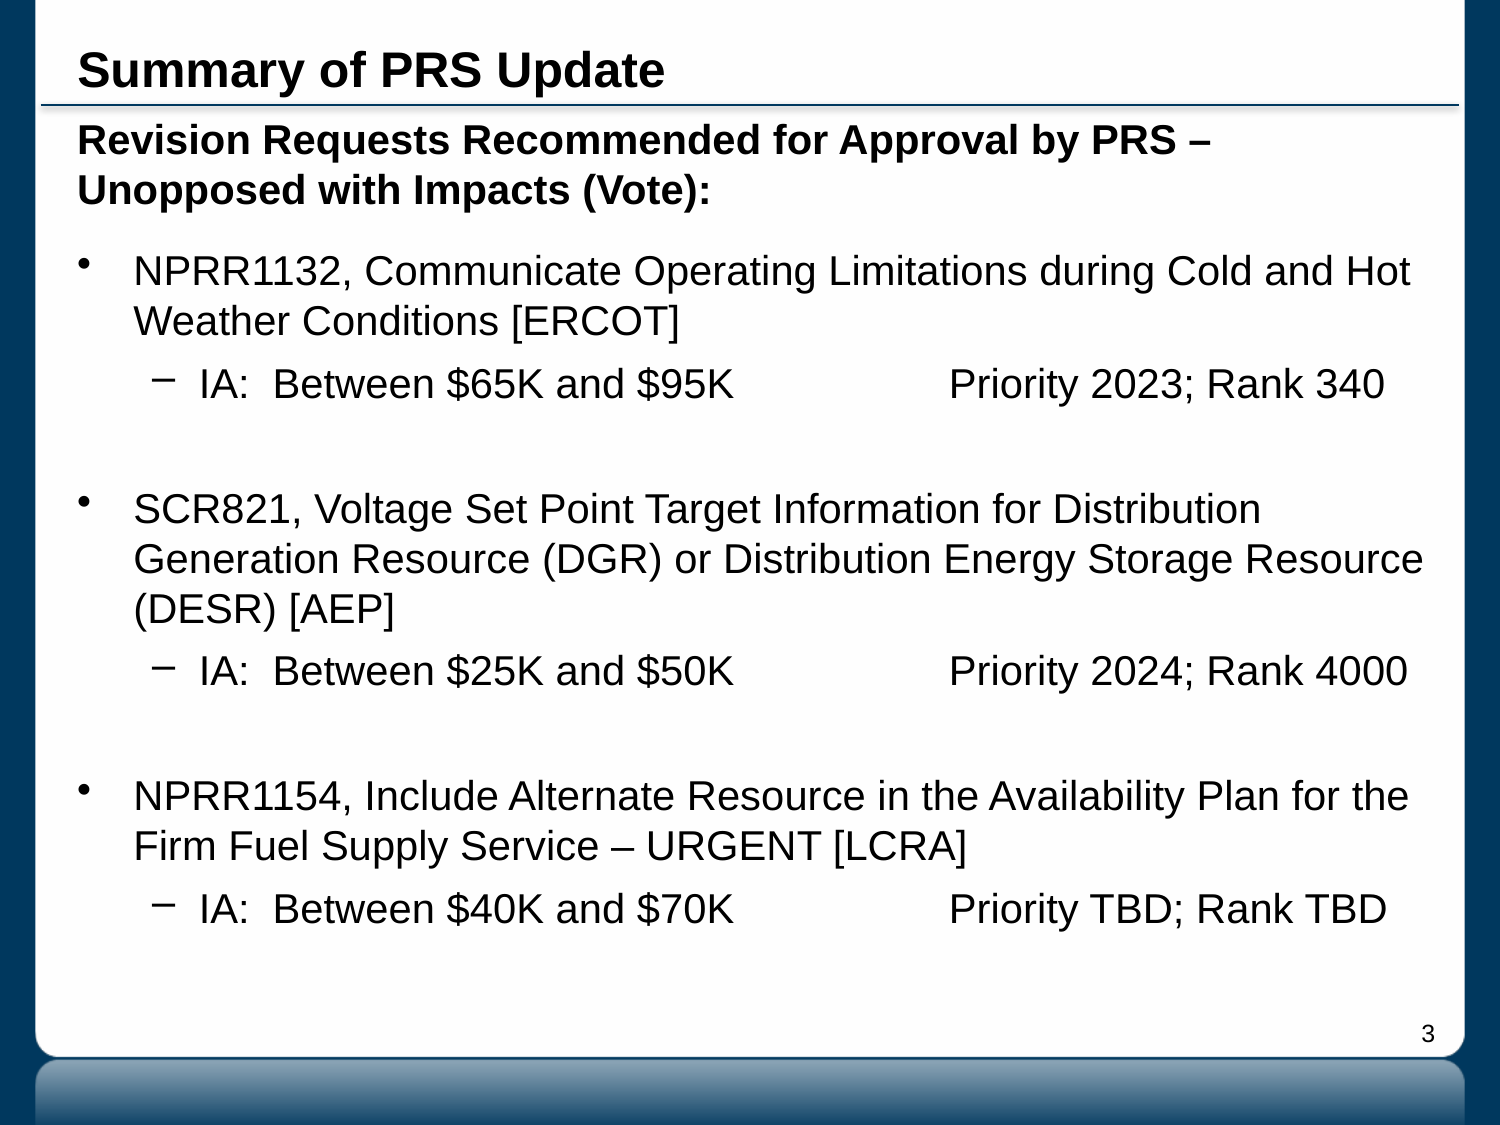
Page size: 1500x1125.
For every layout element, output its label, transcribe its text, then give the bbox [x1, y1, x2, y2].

title Summary of PRS Update [62, 29, 1450, 106]
text_box Revision Requests Recommended for Approval by PRS – Unopposed with Impacts (Vote): NPRR1132, Communicate Operating Limitations during Cold and Hot Weather Conditions [ERCOT] IA: Between $65K and $95K Priority 2023; Rank 340 SCR821, Voltage Set Point Target Information for Distribution Generation Resource (DGR) or Distribution Energy Storage Resource (DESR) [AEP] IA: Between $25K and $50K Priority 2024; Rank 4000 NPRR1154, Include Alternate Resource in the Availability Plan for the Firm Fuel Supply Service – URGENT [LCRA] IA: Between $40K and $70K Priority TBD; Rank TBD [62, 106, 1450, 1049]
picture [35, 0, 1465, 1125]
